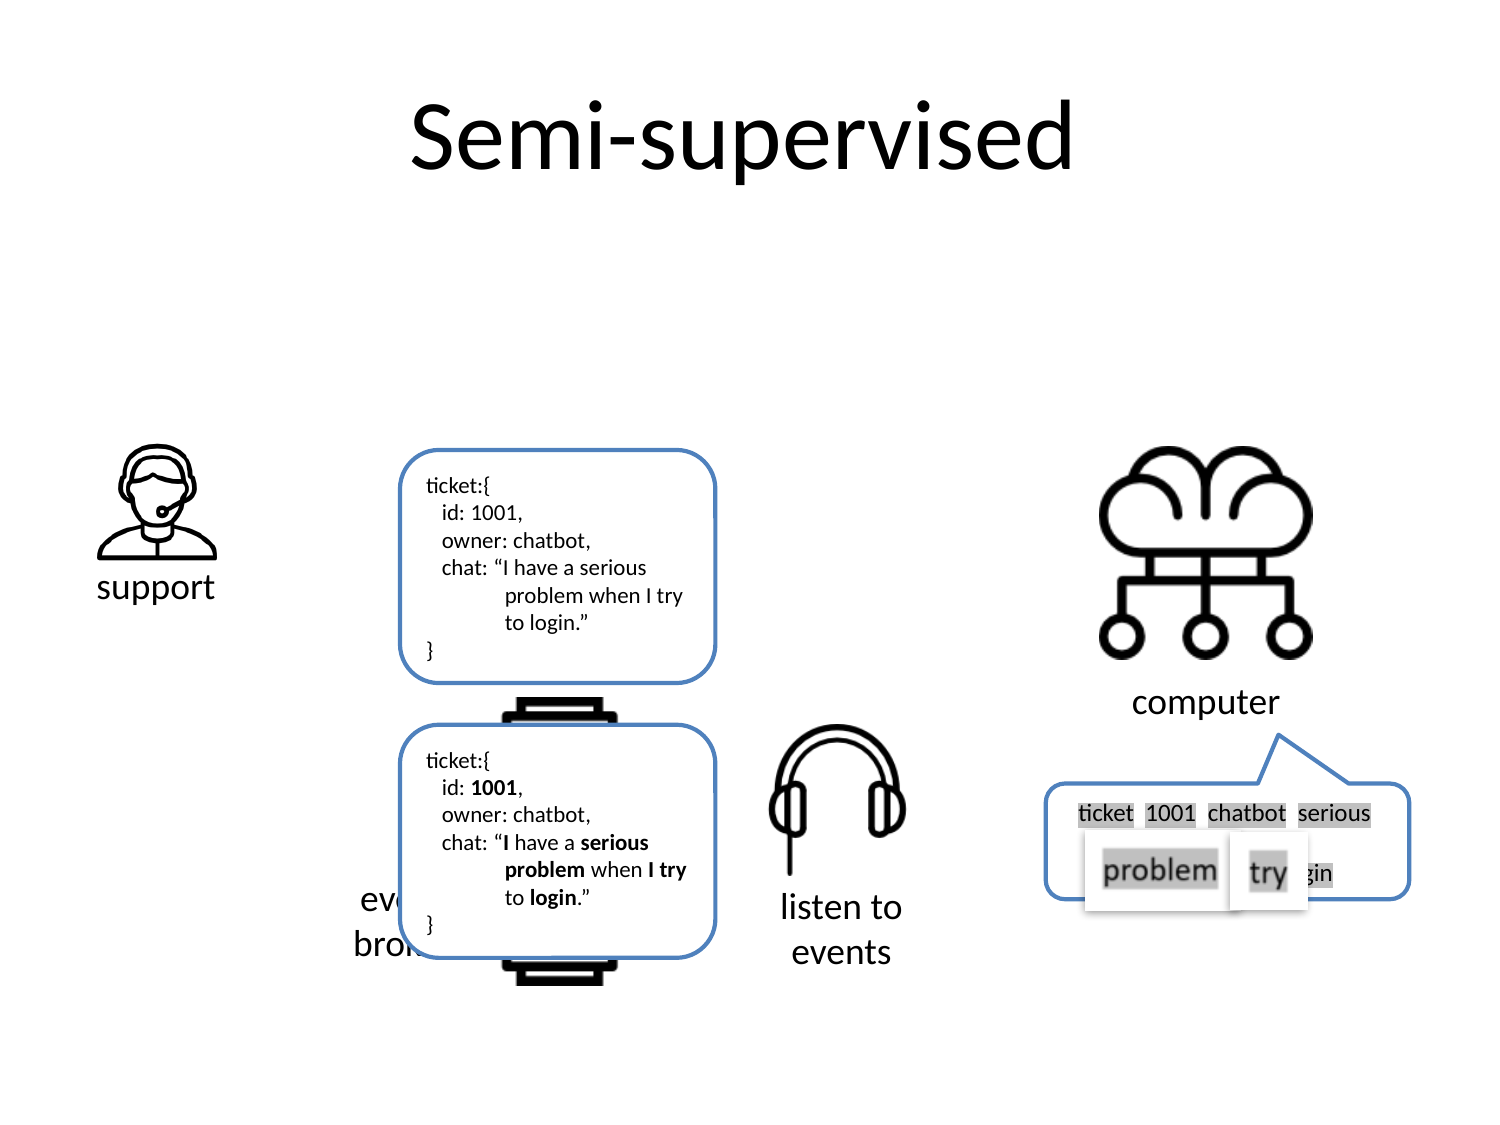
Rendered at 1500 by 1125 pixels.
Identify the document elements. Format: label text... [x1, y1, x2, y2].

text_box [742, 724, 941, 981]
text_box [37, 441, 275, 616]
text_box Semi-supervised [74, 62, 1413, 198]
text_box ticket:{ id: 1001, owner: chatbot, chat: “I have a serious problem when I try to login.” } [707, 736, 718, 947]
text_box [304, 696, 703, 986]
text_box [1099, 844, 1294, 897]
text_box ticket 1001 chatbot serious problem I try login [1043, 740, 1412, 902]
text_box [1062, 446, 1351, 731]
text_box ticket:{ id: 1001, owner: chatbot, chat: “I have a serious problem when I try to login.” } [397, 447, 718, 686]
